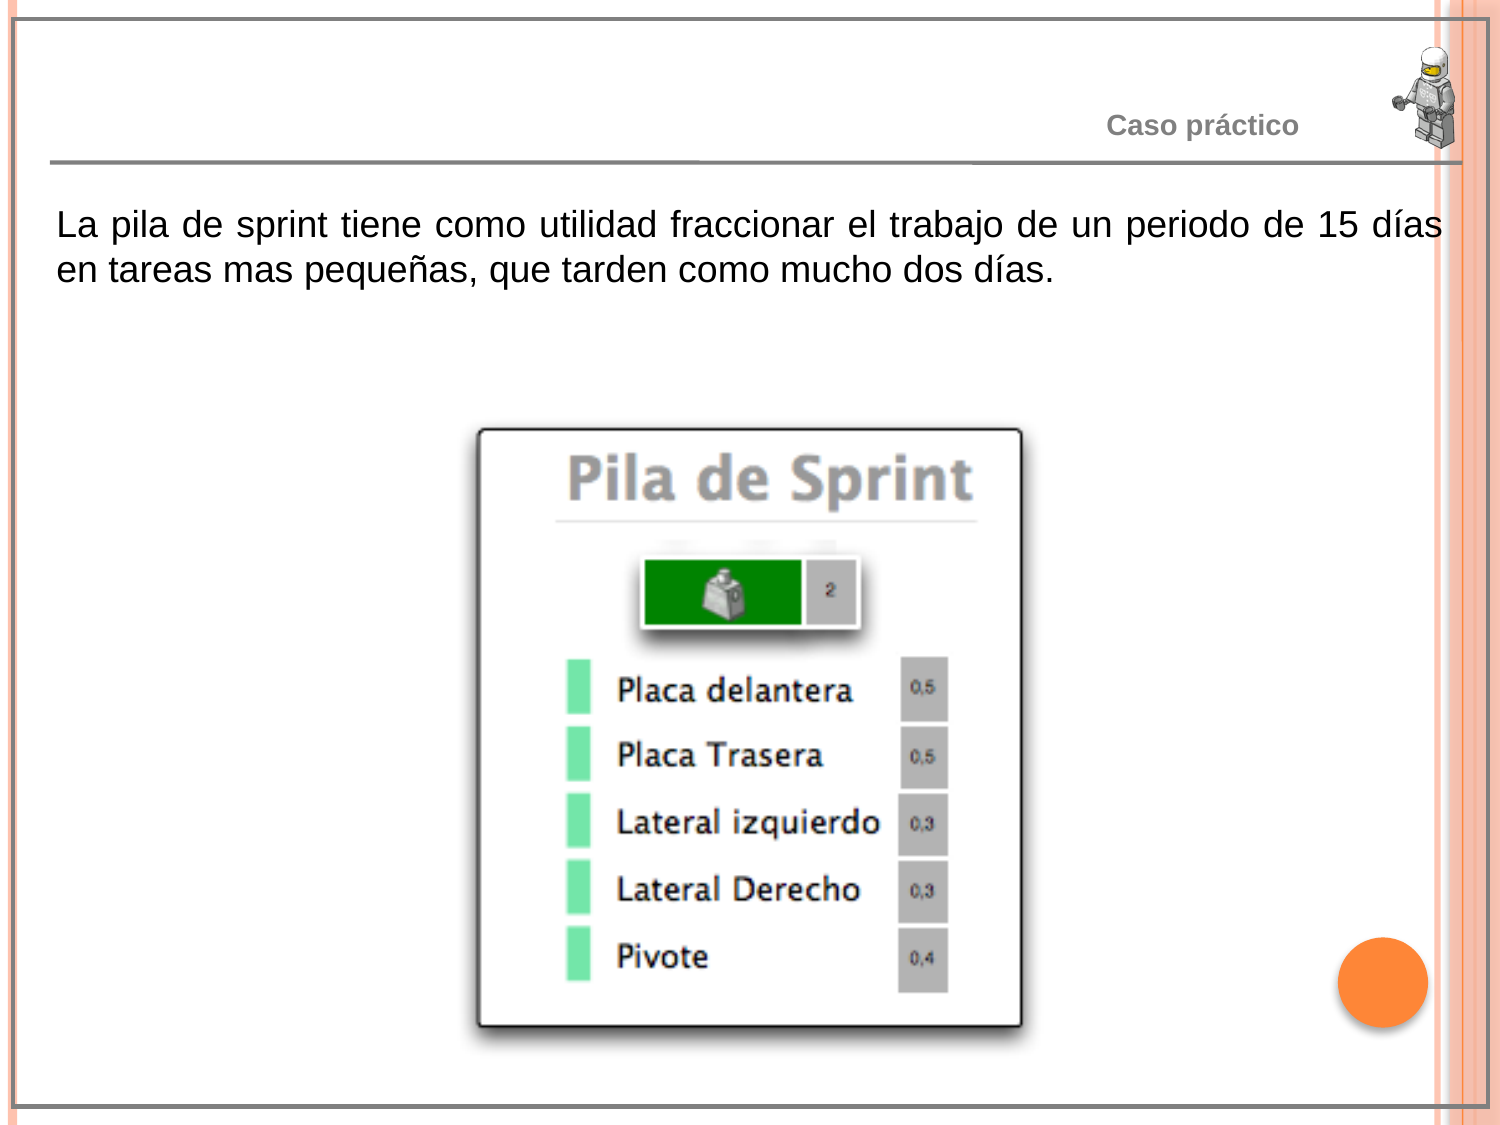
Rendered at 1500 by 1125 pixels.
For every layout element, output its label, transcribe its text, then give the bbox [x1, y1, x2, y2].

text_box [12, 19, 1488, 1107]
picture [1383, 37, 1463, 157]
picture [426, 389, 1074, 1088]
text_box La pila de sprint tiene como utilidad fraccionar el trabajo de un periodo de 15 días en tareas mas pequeñas, que tarden como mucho dos días. [50, 199, 1450, 390]
text_box Caso práctico [1099, 106, 1324, 157]
